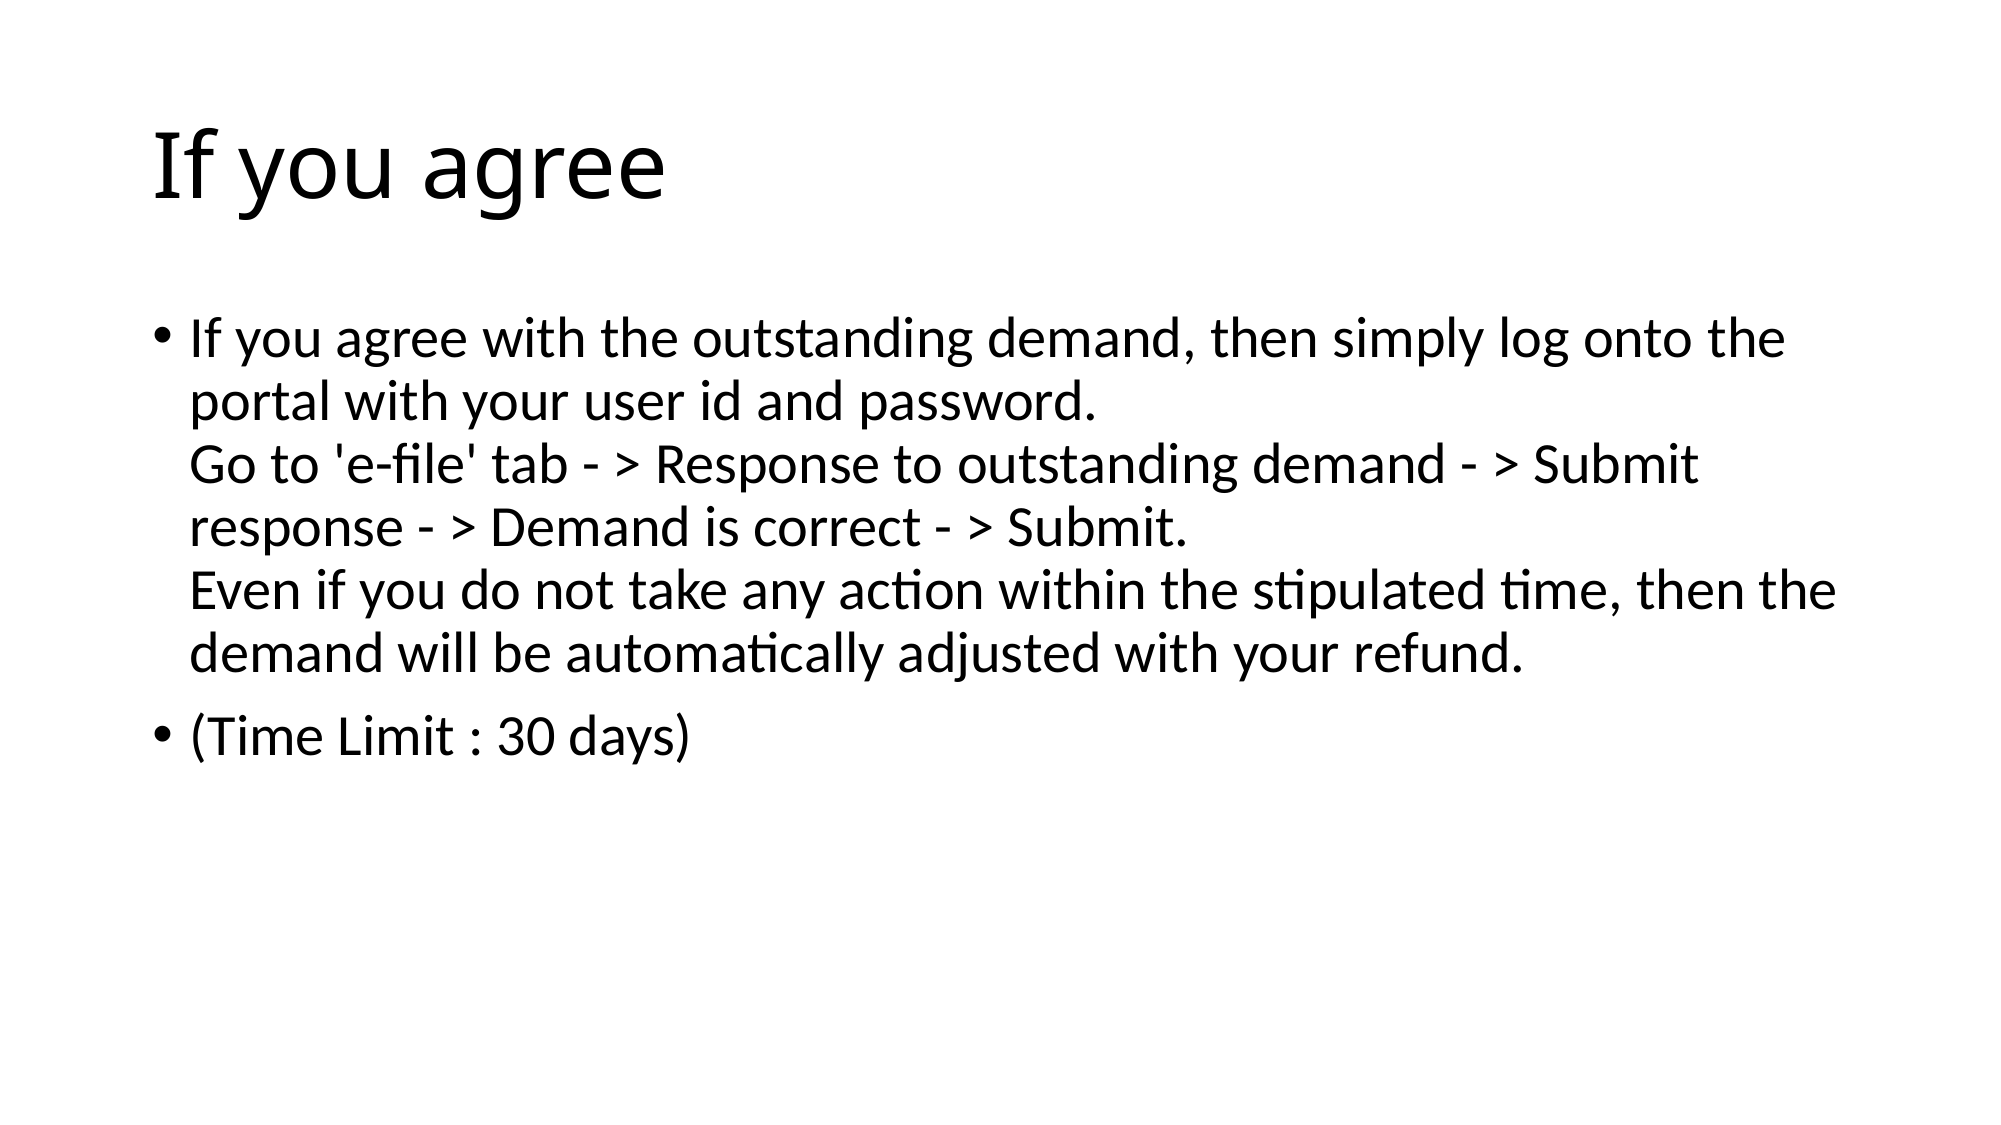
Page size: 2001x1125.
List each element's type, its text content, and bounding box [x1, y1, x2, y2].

list If you agree with the outstanding demand, then simply log onto the portal with your user id and password. Go to 'e-file' tab - > Response to outstanding demand - > Submit response - > Demand is correct - > Submit. Even if you do not take any action within the stipulated time, then the demand will be automatically adjusted with your refund. (Time Limit : 30 days) [137, 299, 1863, 1014]
title If you agree [137, 59, 1863, 278]
